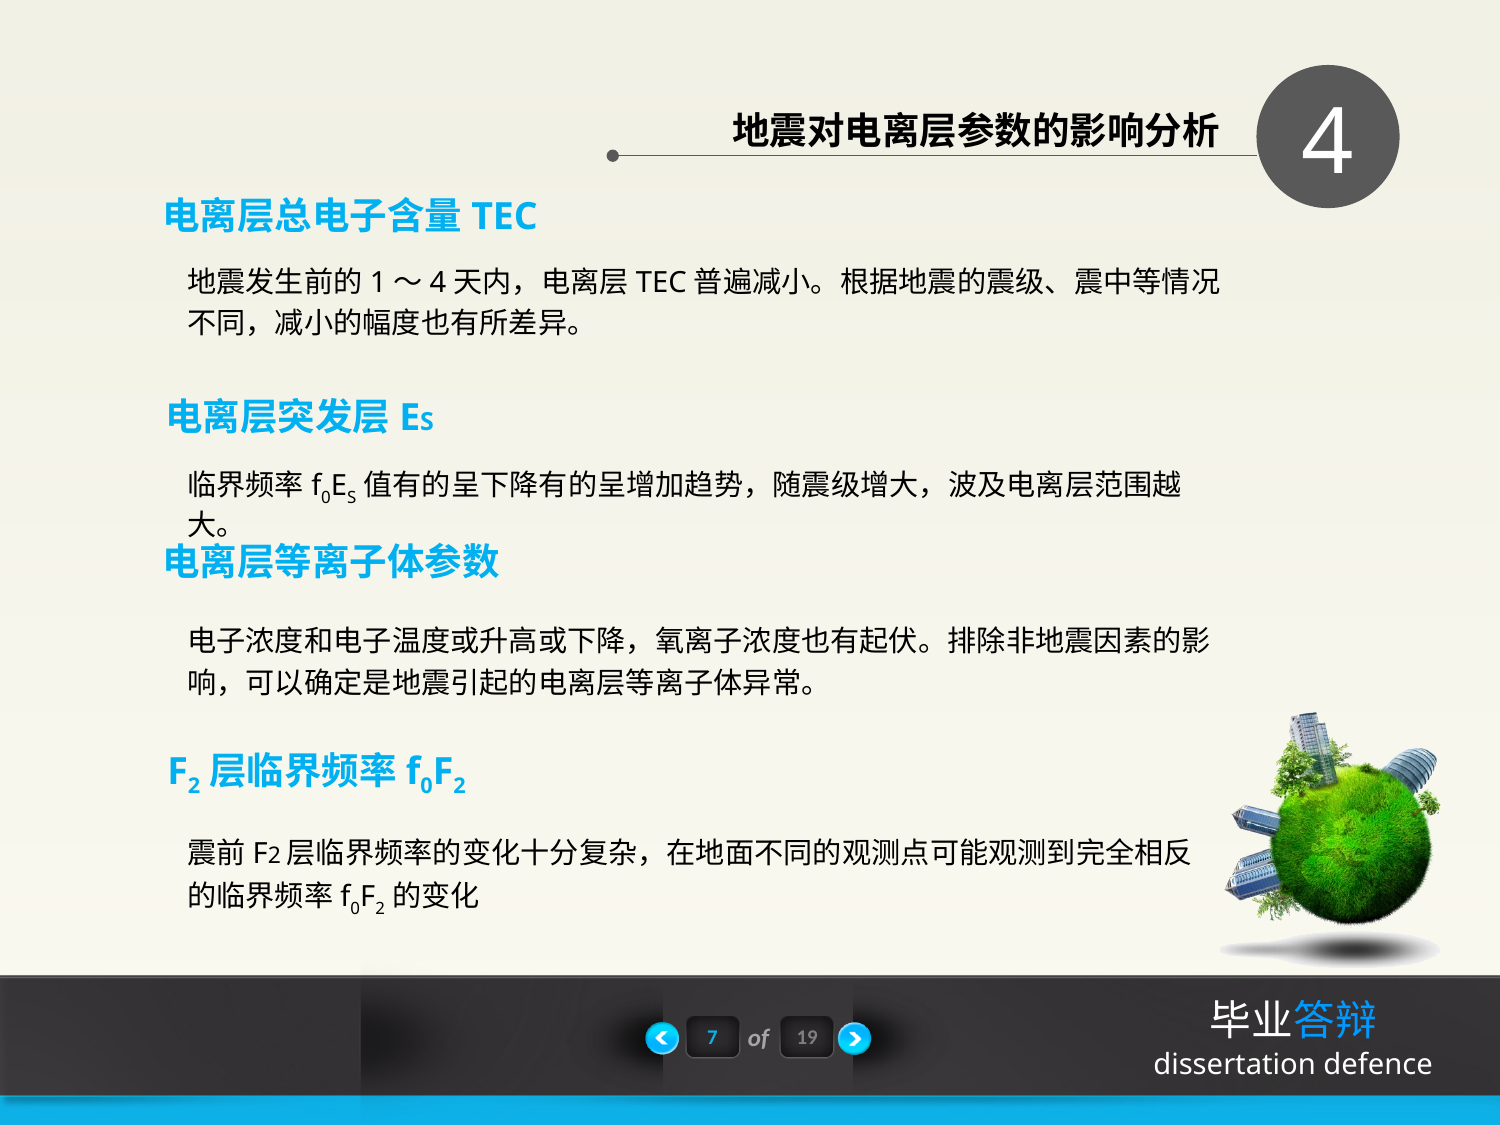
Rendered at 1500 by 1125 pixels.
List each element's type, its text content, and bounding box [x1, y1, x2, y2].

text_box 毕业答辩 dissertation defence [1080, 998, 1500, 1088]
text_box of [747, 1014, 773, 1059]
text_box 4 [1254, 62, 1402, 211]
text_box 电离层等离子体参数 [147, 530, 530, 590]
text_box F2层临界频率f0F2 [152, 739, 481, 806]
text_box 电离层总电子含量TEC [147, 184, 1223, 245]
text_box 电离层突发层ES [150, 385, 451, 445]
text_box 地震对电离层参数的影响分析 [717, 100, 1235, 154]
text_box 临界频率f0ES值有的呈下降有的呈增加趋势，随震级增大，波及电离层范围越大。 [172, 459, 1227, 549]
text_box 震前F2层临界频率的变化十分复杂，在地面不同的观测点可能观测到完全相反的临界频率f0F2的变化 [172, 820, 1180, 925]
picture [0, 0, 1500, 1096]
text_box 地震发生前的1～4天内，电离层TEC普遍减小。根据地震的震级、震中等情况不同，减小的幅度也有所差异。 [172, 248, 1238, 348]
text_box 电子浓度和电子温度或升高或下降，氧离子浓度也有起伏。排除非地震因素的影响，可以确定是地震引起的电离层等离子体异常。 [172, 607, 1227, 707]
